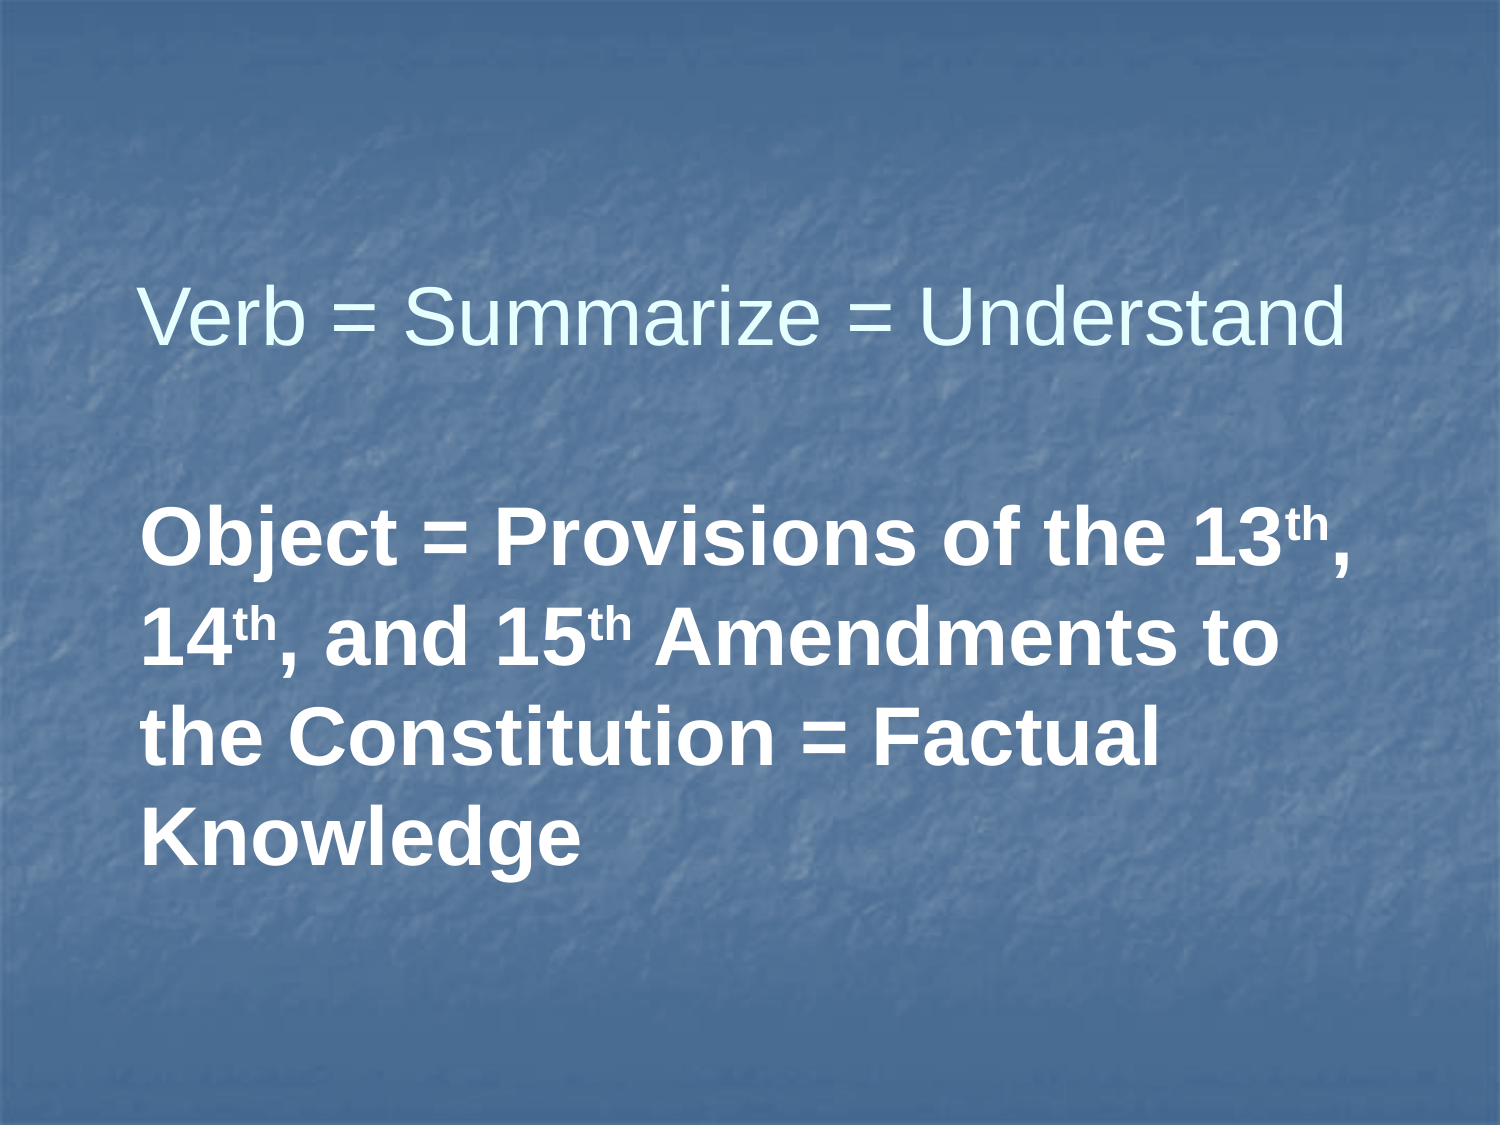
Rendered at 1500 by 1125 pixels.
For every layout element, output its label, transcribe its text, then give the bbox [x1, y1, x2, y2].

title Verb = Summarize = Understand [74, 199, 1426, 426]
text_box Object = Provisions of the 13th, 14th, and 15th Amendments to the Constitution = Factual Knowledge [124, 474, 1413, 890]
